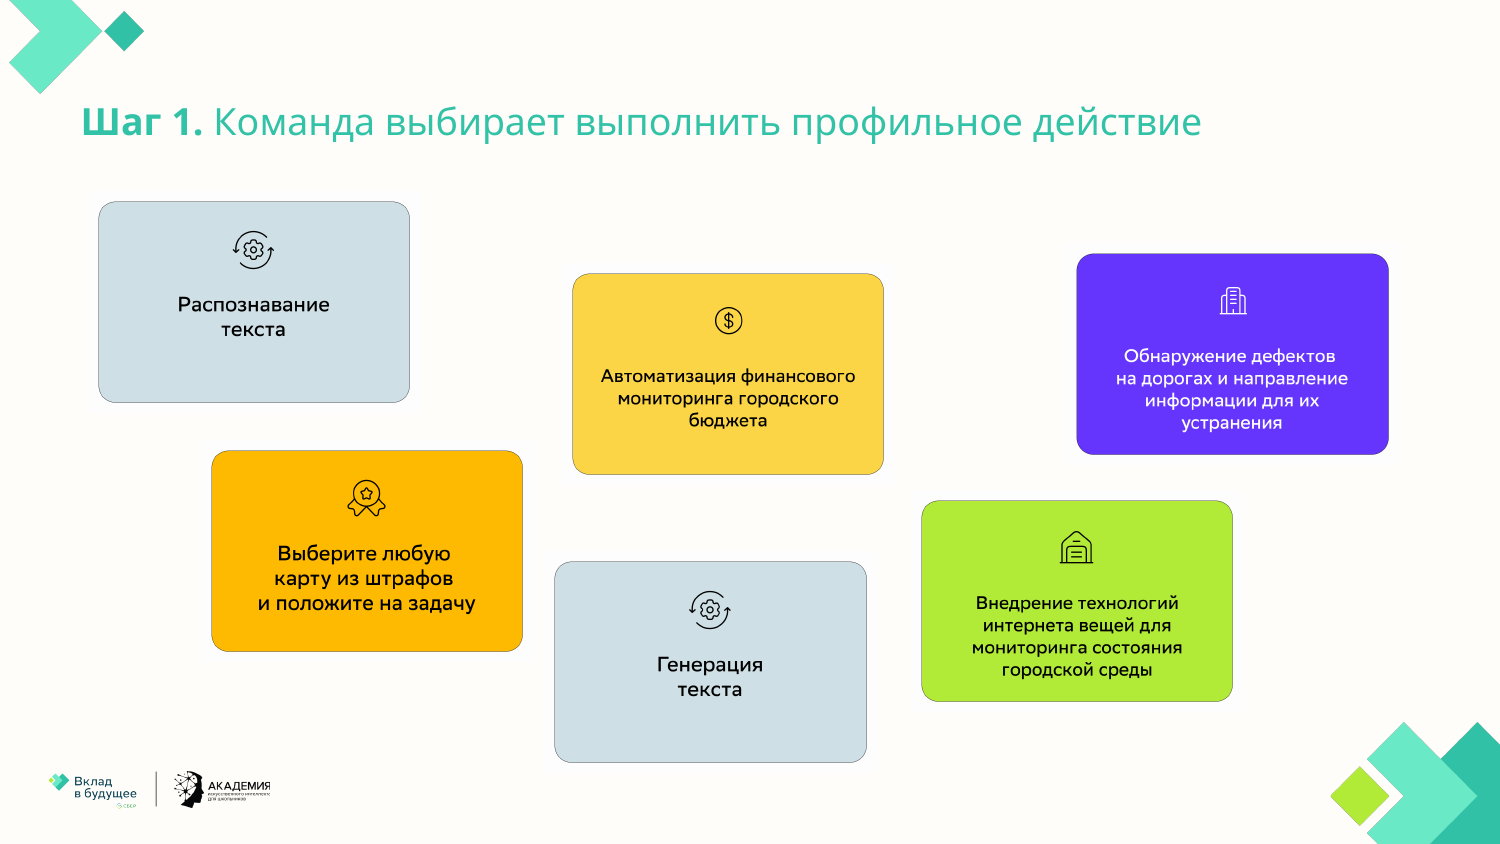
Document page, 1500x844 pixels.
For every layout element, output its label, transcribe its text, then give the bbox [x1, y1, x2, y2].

picture [200, 440, 533, 663]
picture [911, 490, 1243, 713]
picture [9, 0, 144, 94]
picture [31, 756, 270, 826]
picture [1330, 722, 1500, 844]
picture [562, 263, 895, 485]
picture [1066, 243, 1399, 465]
picture [88, 191, 421, 413]
picture [544, 551, 877, 773]
text_box Шаг 1. Команда выбирает выполнить профильное действие [73, 86, 1427, 151]
